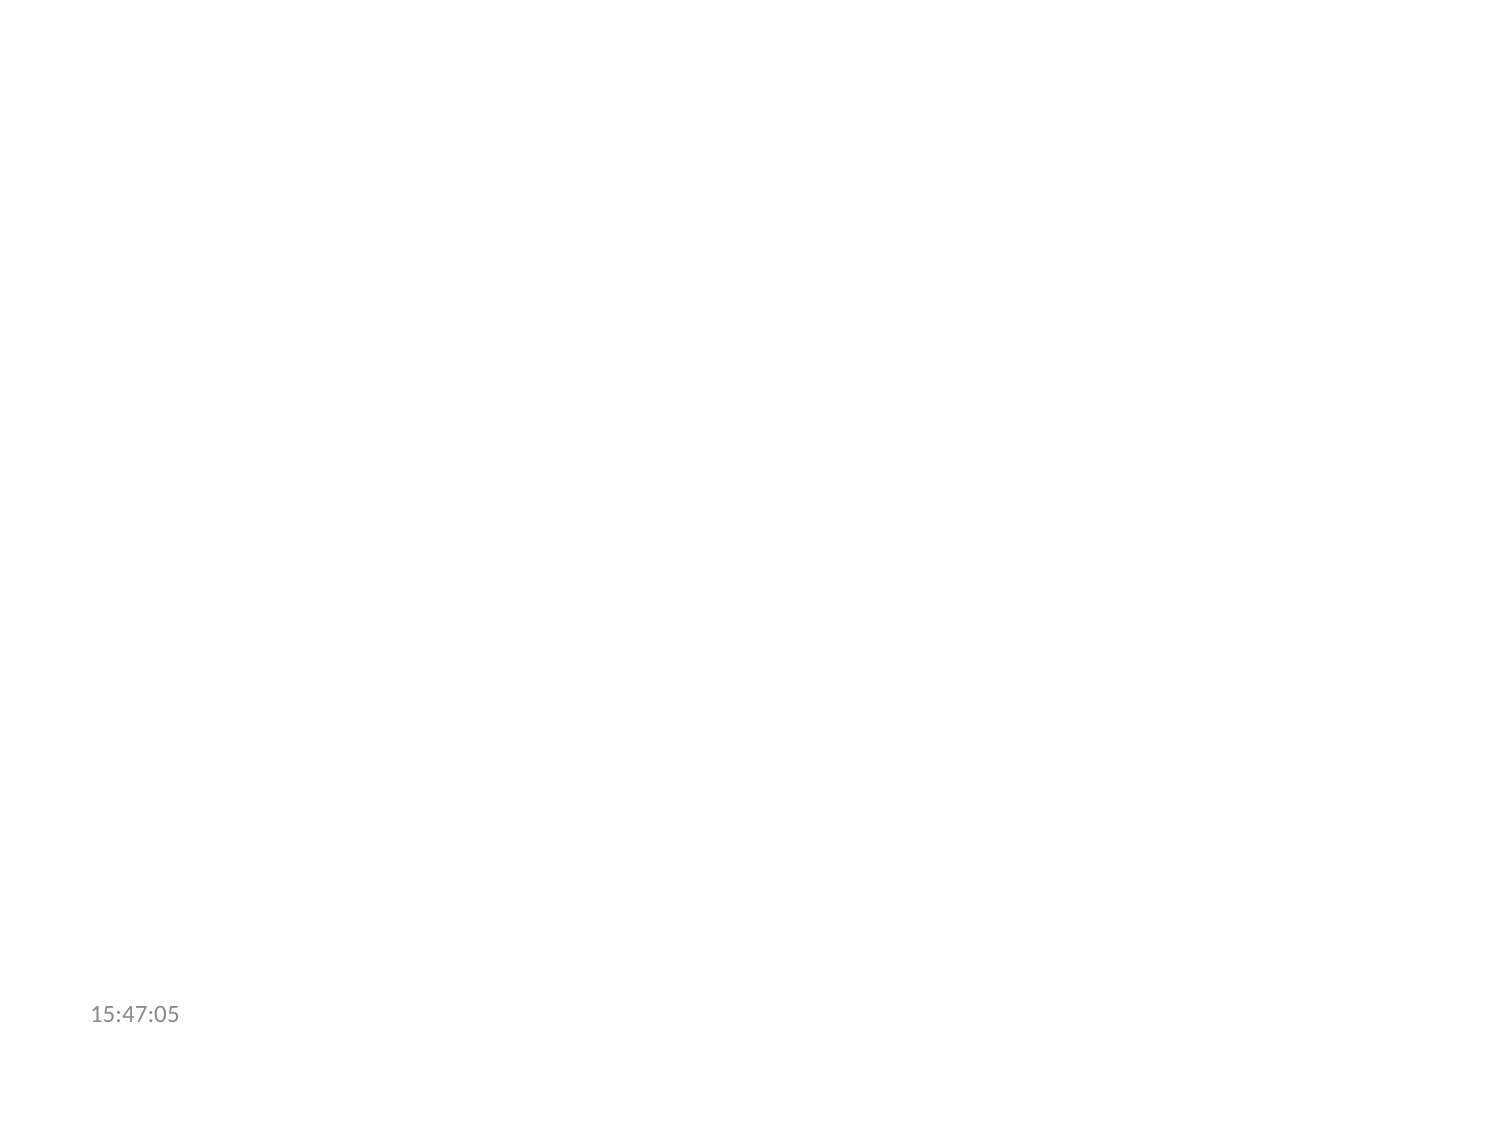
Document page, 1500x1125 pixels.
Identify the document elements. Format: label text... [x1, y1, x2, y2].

text_box 15:35:09 [75, 982, 425, 1043]
